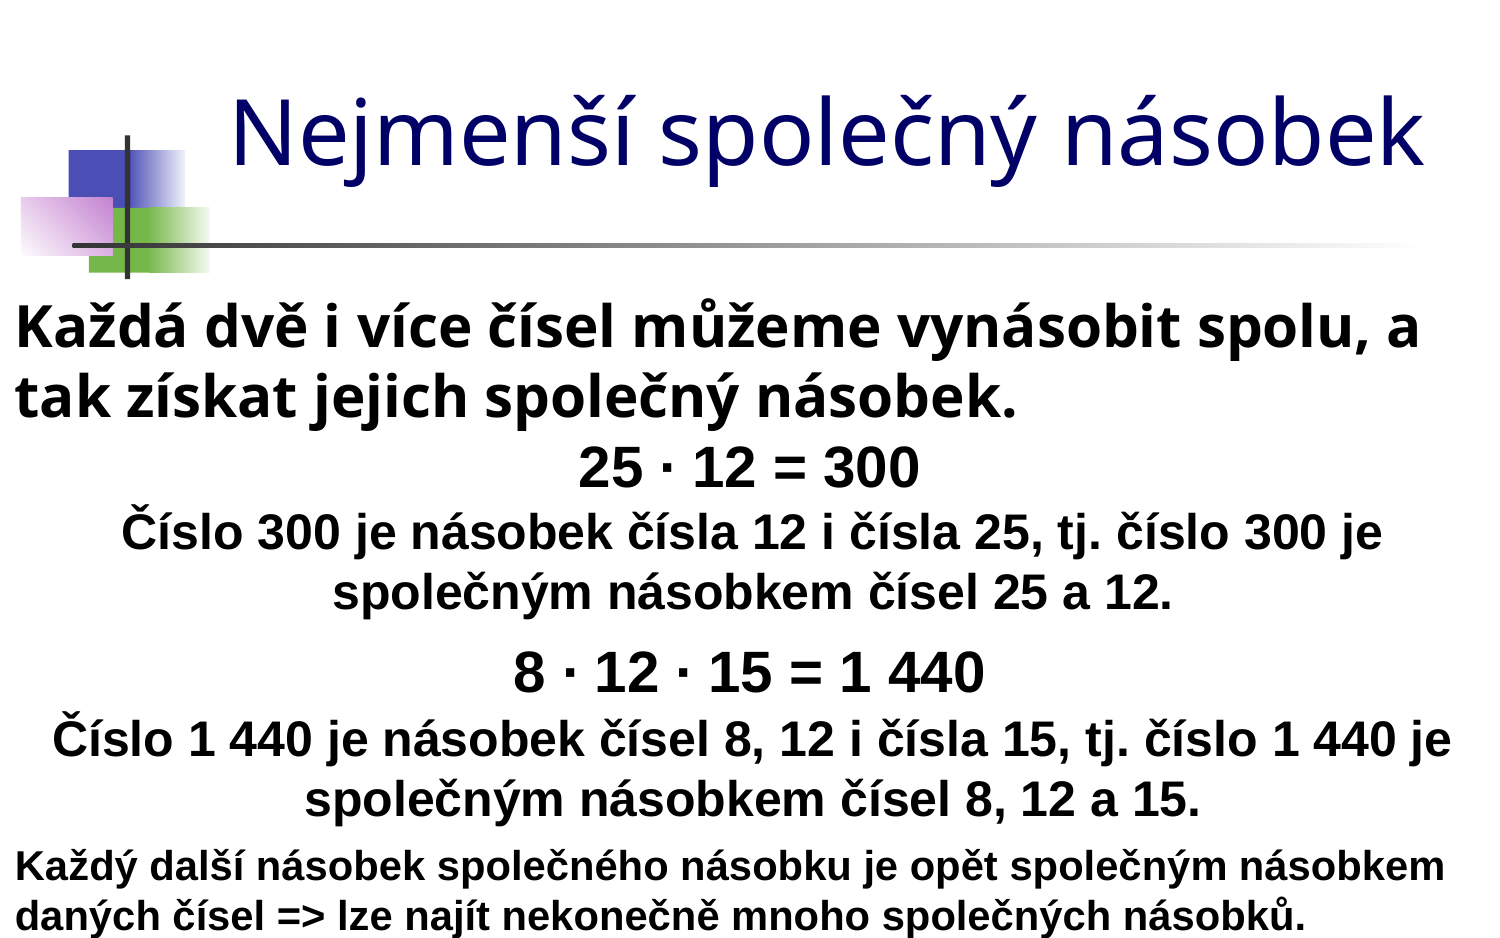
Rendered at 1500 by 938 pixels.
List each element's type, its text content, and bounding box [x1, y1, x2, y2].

text_box Číslo 300 je násobek čísla 12 i čísla 25, tj. číslo 300 je společným násobkem čísel 25 a 12. [0, 492, 1500, 615]
text_box Každý další násobek společného násobku je opět společným násobkem daných čísel => lze najít nekonečně mnoho společných násobků. [0, 831, 1500, 938]
text_box 25 ∙ 12 = 300 [0, 409, 1500, 492]
text_box Každá dvě i více čísel můžeme vynásobit spolu, a tak získat jejich společný násobek. [0, 281, 1500, 409]
title Nejmenší společný násobek [188, 29, 1468, 230]
text_box Číslo 1 440 je násobek čísel 8, 12 i čísla 15, tj. číslo 1 440 je společným násobkem čísel 8, 12 a 15. [0, 698, 1500, 831]
text_box 8 ∙ 12 ∙ 15 = 1 440 [0, 615, 1500, 698]
